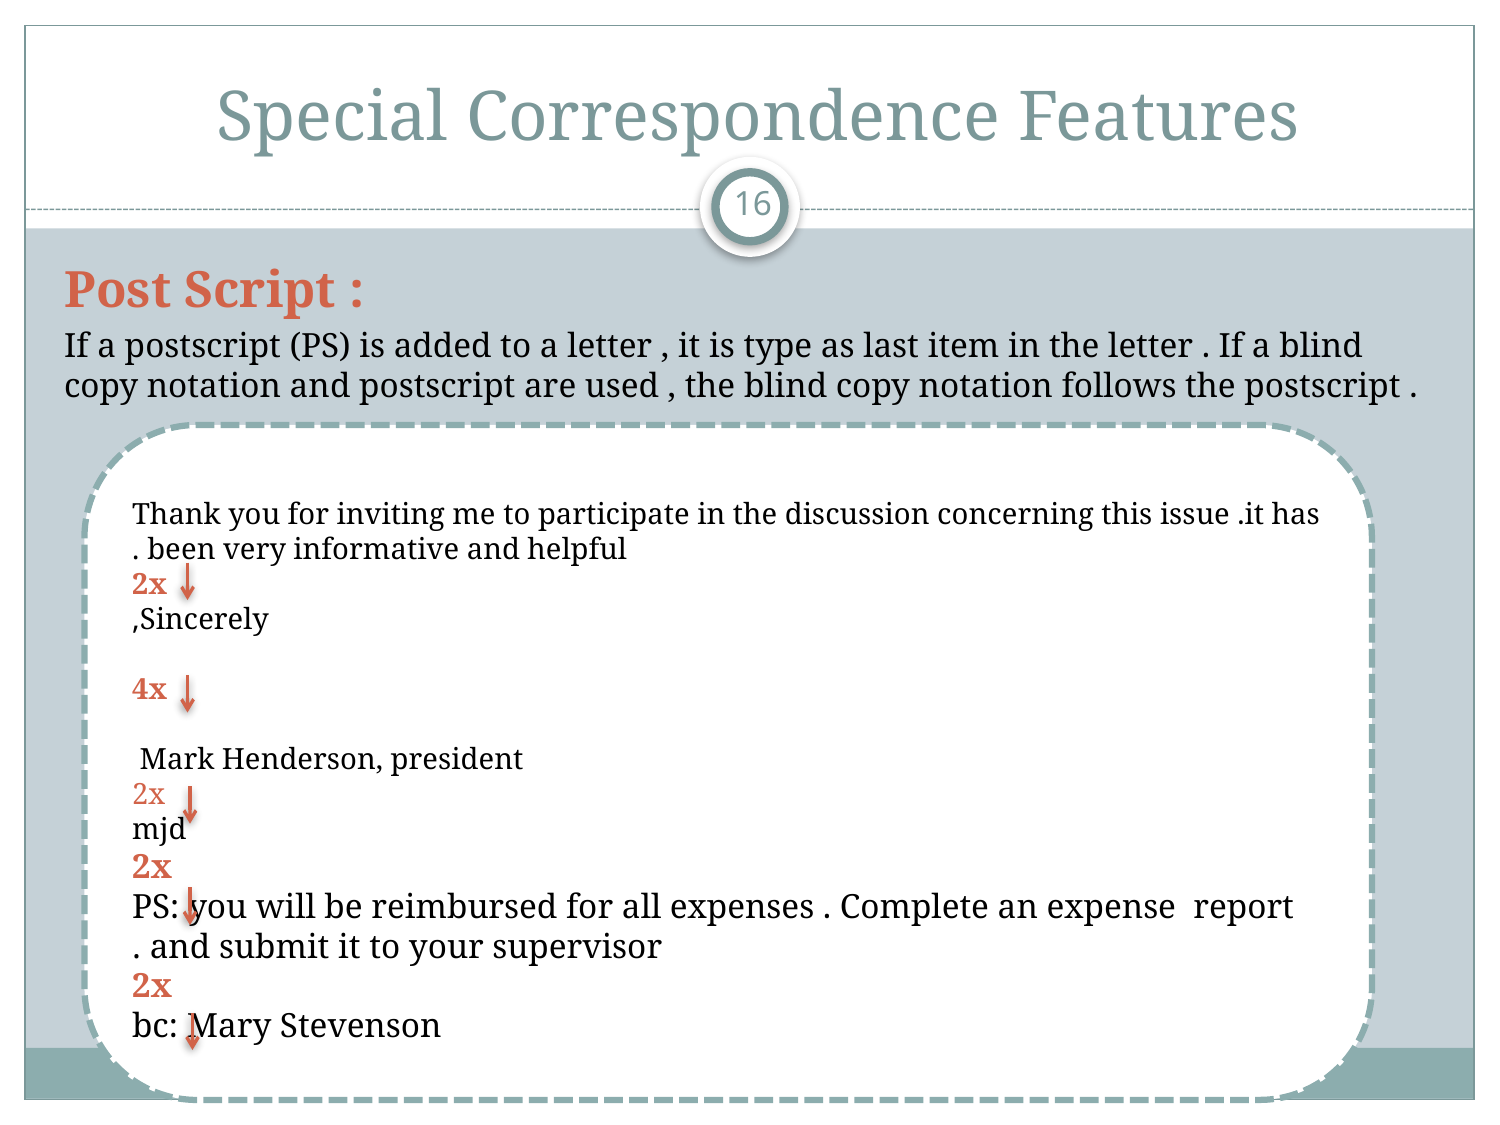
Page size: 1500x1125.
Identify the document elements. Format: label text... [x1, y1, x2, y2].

list Post Script : If a postscript (PS) is added to a letter , it is type as last item in the letter . If a blind copy notation and postscript are used , the blind copy notation follows the postscript . [49, 250, 1445, 1001]
slide_number 16 [715, 168, 791, 241]
text_box Thank you for inviting me to participate in the discussion concerning this issue .it has been very informative and helpful . 2x Sincerely, 4x Mark Henderson, president 2x mjd 2x PS: you will be reimbursed for all expenses . Complete an expense report and submit it to your supervisor . 2x bc: Mary Stevenson [83, 424, 1373, 1101]
title Special Correspondence Features [49, 37, 1450, 162]
